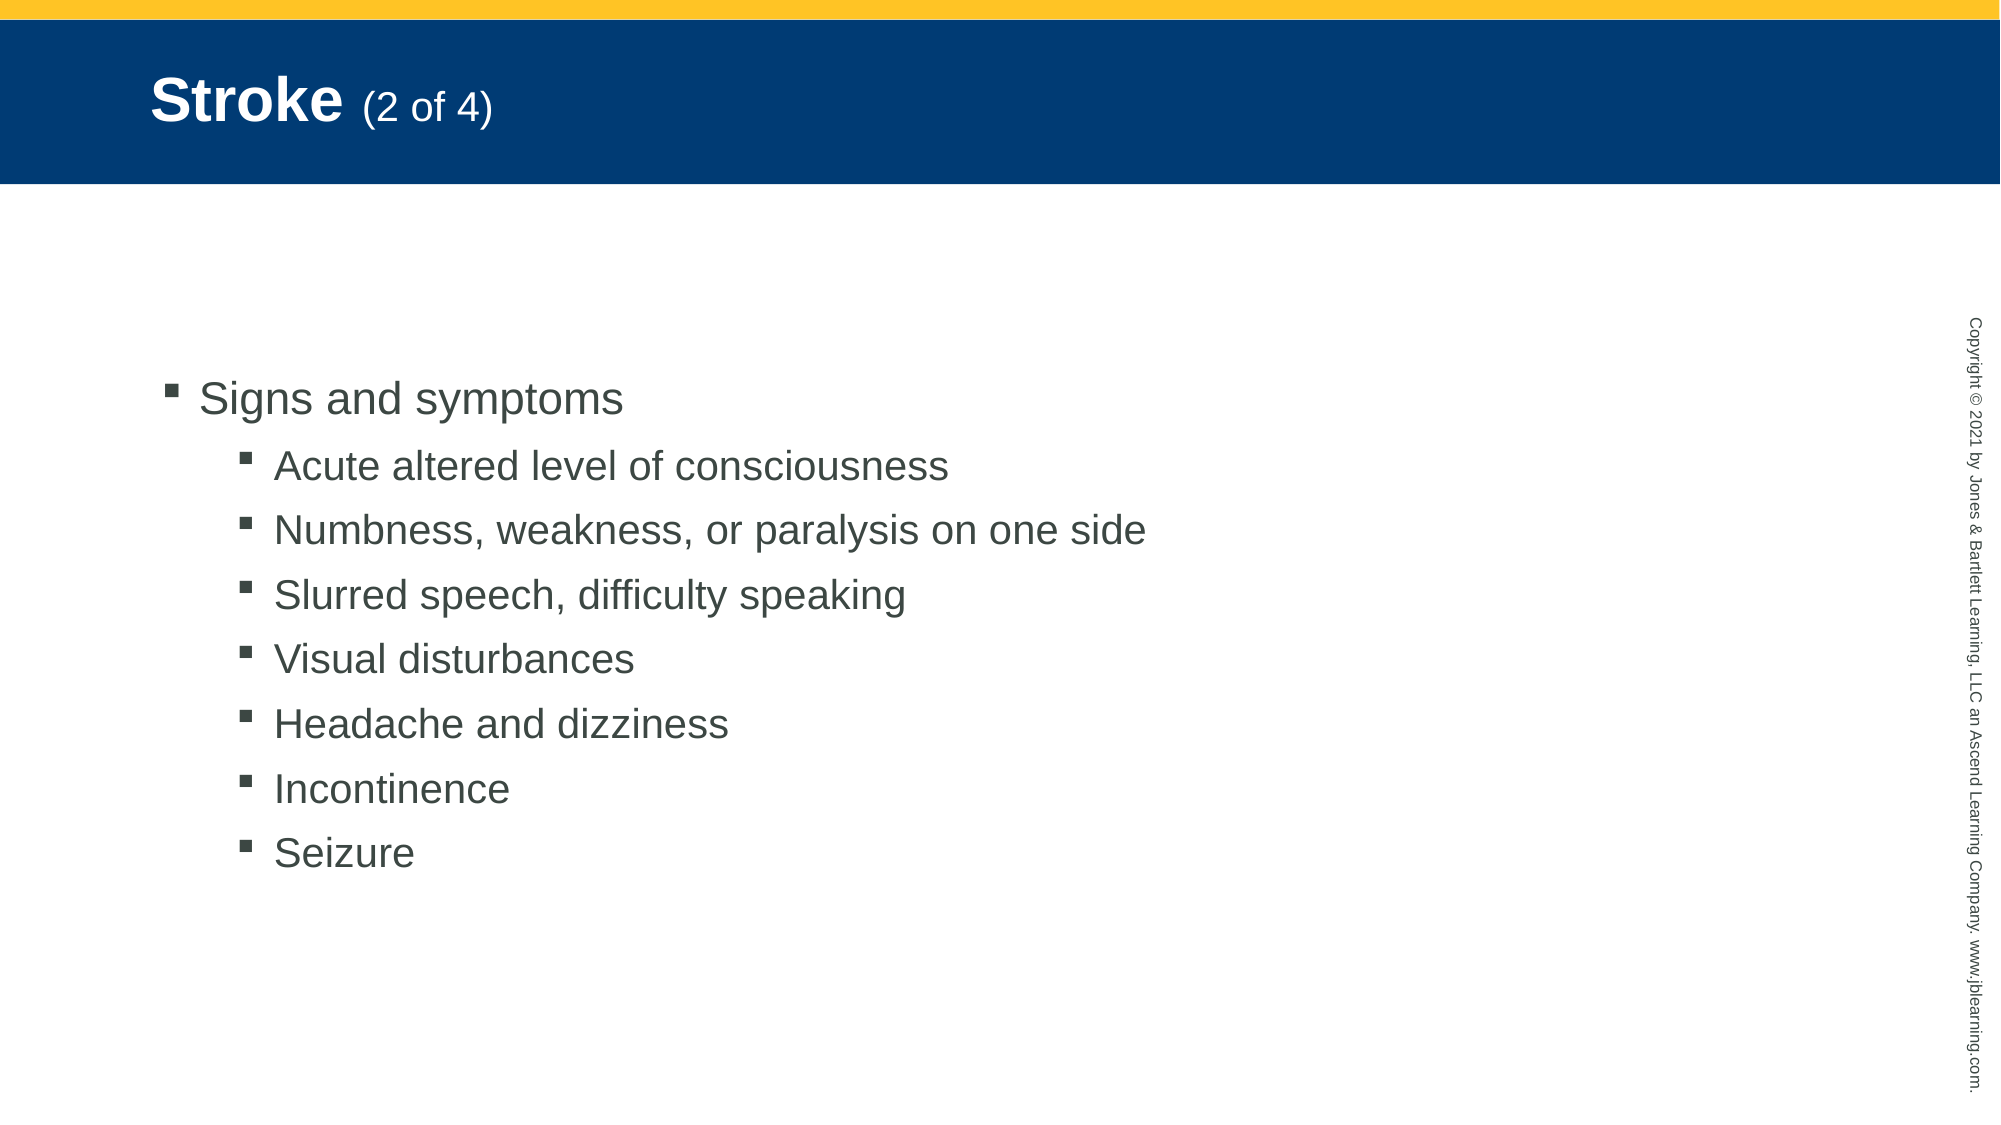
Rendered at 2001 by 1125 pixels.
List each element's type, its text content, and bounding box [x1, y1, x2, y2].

title Stroke (2 of 4) [0, 19, 2000, 185]
list Signs and symptoms Acute altered level of consciousness Numbness, weakness, or paralysis on one side Slurred speech, difficulty speaking Visual disturbances Headache and dizziness Incontinence Seizure [146, 361, 1859, 1016]
